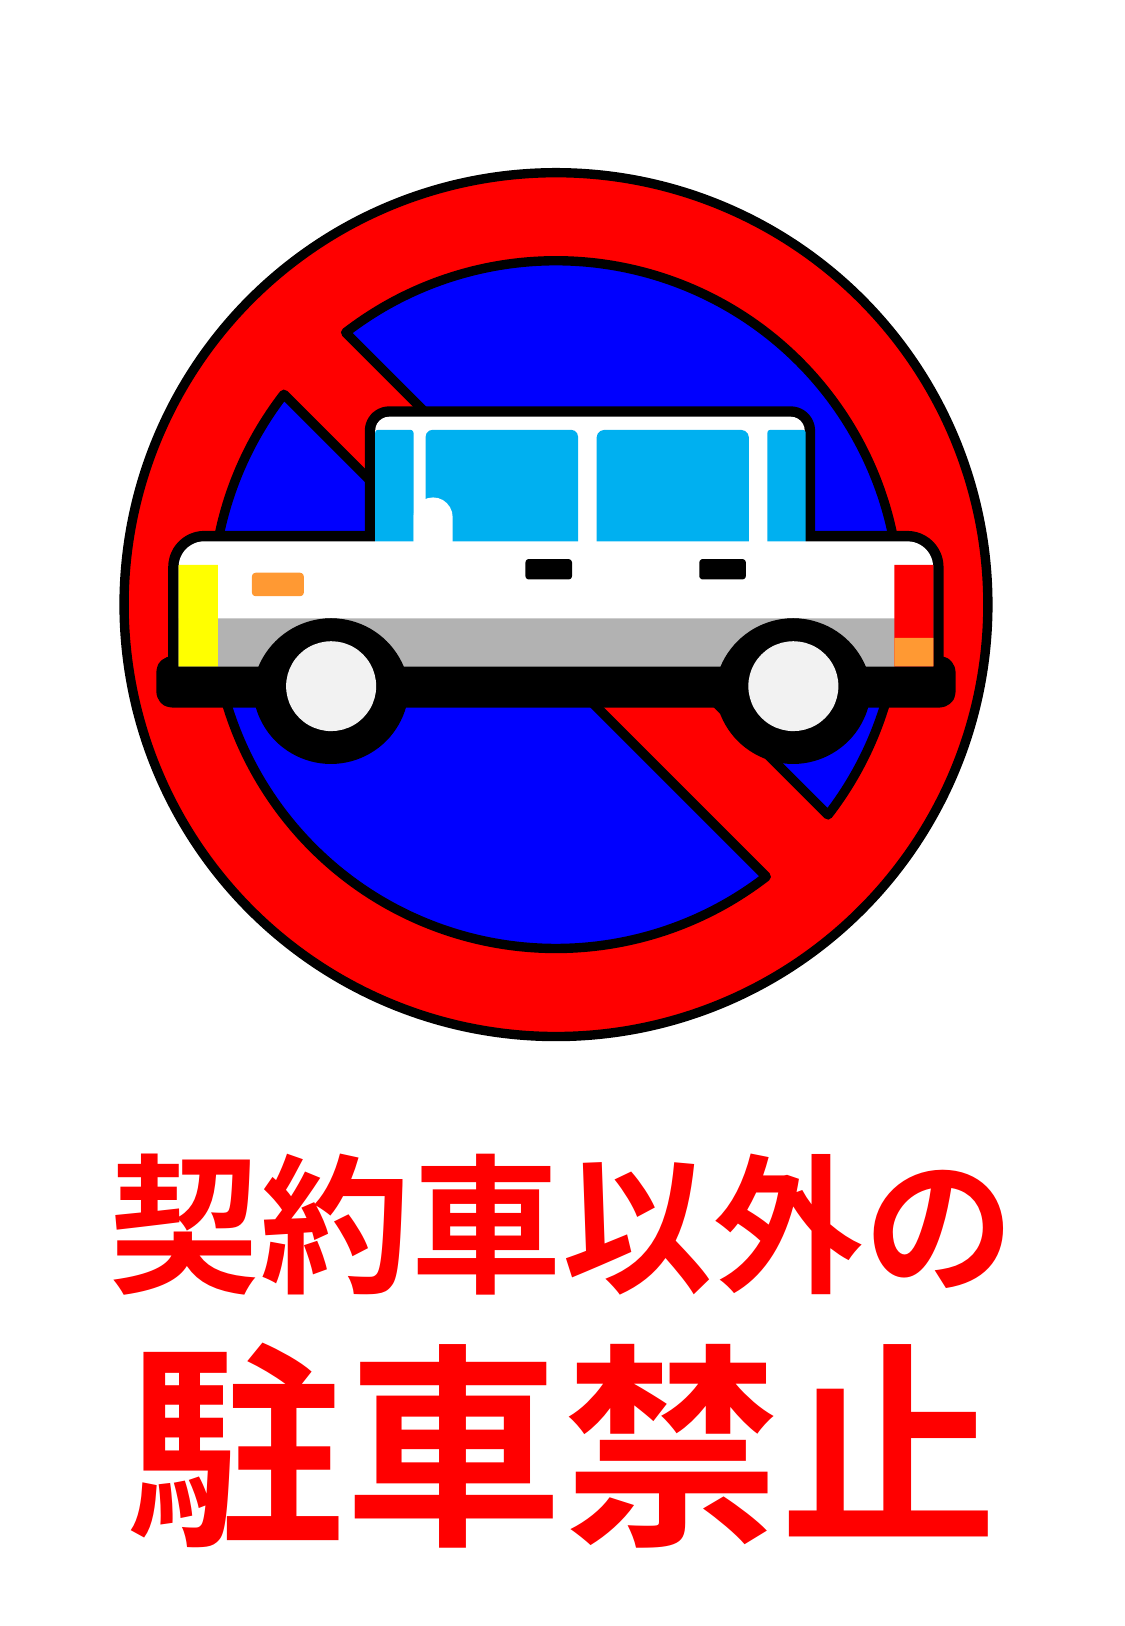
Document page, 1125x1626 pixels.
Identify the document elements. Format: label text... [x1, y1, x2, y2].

text_box 契約車以外の駐車禁止 [1, 1123, 1125, 1579]
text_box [123, 172, 989, 1037]
